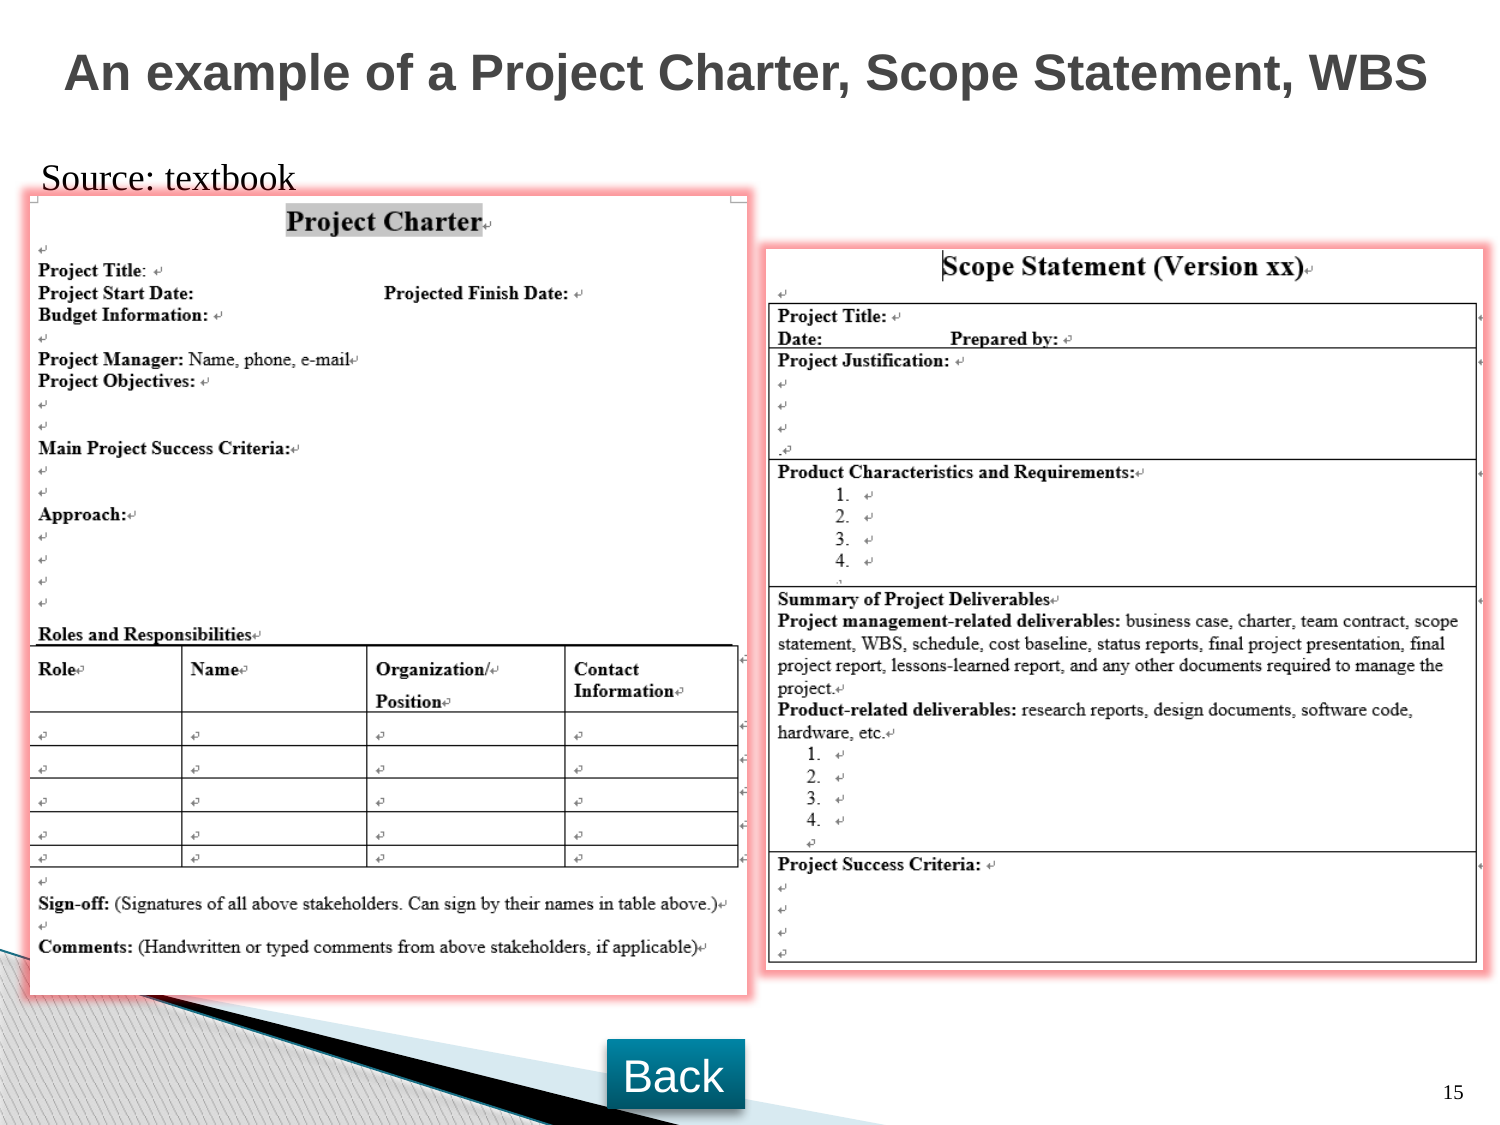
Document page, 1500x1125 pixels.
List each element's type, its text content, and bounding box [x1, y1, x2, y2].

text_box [445, 347, 1485, 1011]
footer Information Technology Project Management, Seventh Edition [26, 190, 331, 195]
slide_number 9 [26, 186, 331, 191]
text_box An example of a Project Charter, Scope Statement, WBS [48, 32, 1449, 152]
picture [30, 196, 748, 995]
text_box Back [607, 1039, 746, 1109]
picture [765, 249, 1483, 347]
slide_number 15 [1418, 1051, 1479, 1112]
text_box Source: textbook [26, 145, 331, 185]
